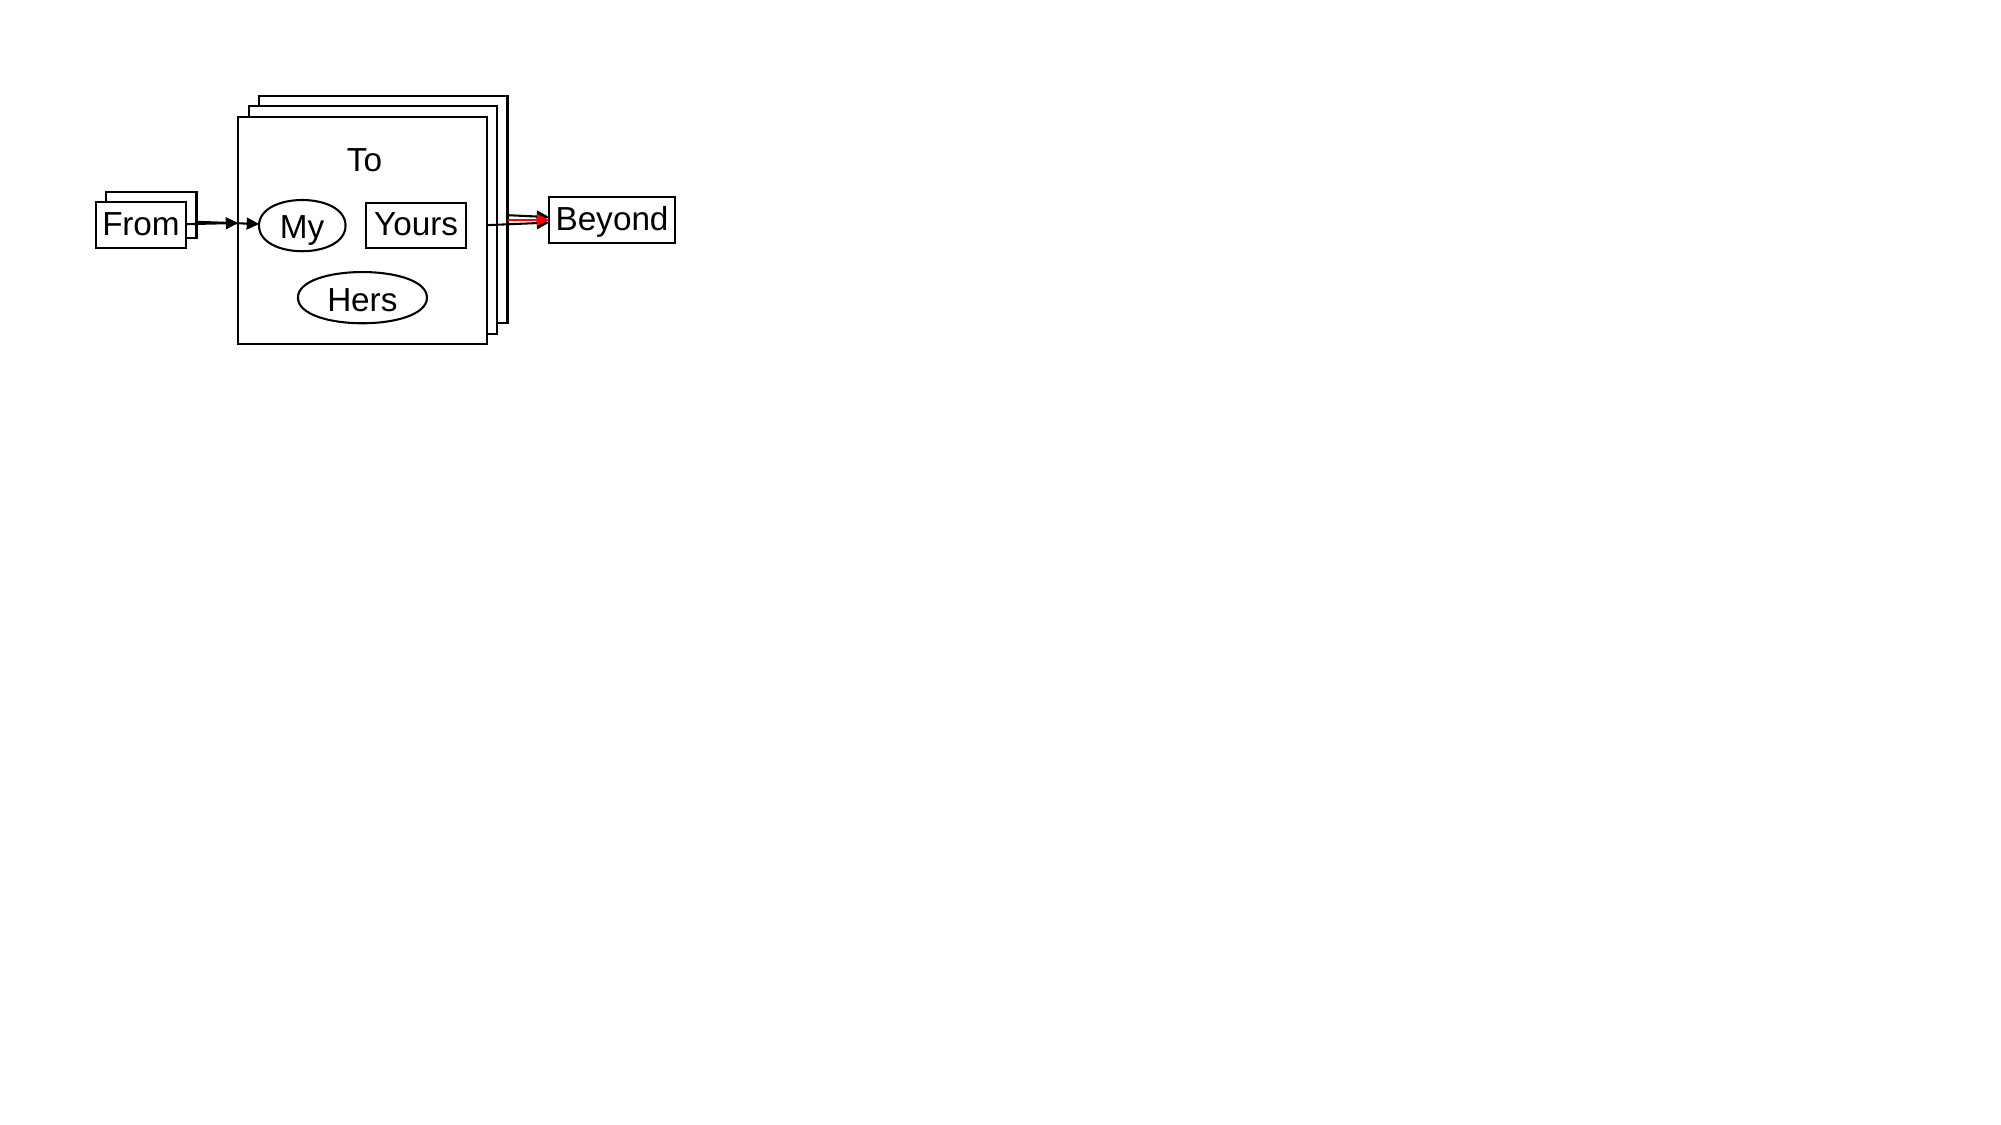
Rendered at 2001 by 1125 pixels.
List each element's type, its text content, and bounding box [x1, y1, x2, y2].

text_box Yours [366, 202, 466, 249]
text_box [248, 106, 498, 222]
text_box Beyond [549, 196, 675, 243]
text_box [187, 225, 197, 238]
text_box My [273, 202, 331, 249]
text_box [498, 226, 508, 324]
text_box [297, 277, 320, 319]
text_box Hers [320, 274, 404, 321]
text_box To [342, 139, 387, 178]
text_box [106, 191, 197, 222]
text_box [238, 116, 487, 345]
text_box [331, 205, 347, 246]
text_box [258, 205, 273, 246]
text_box [487, 226, 498, 334]
text_box [74, 74, 696, 367]
text_box [404, 276, 428, 319]
text_box From [95, 202, 187, 249]
text_box [258, 95, 508, 222]
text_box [486, 222, 550, 226]
